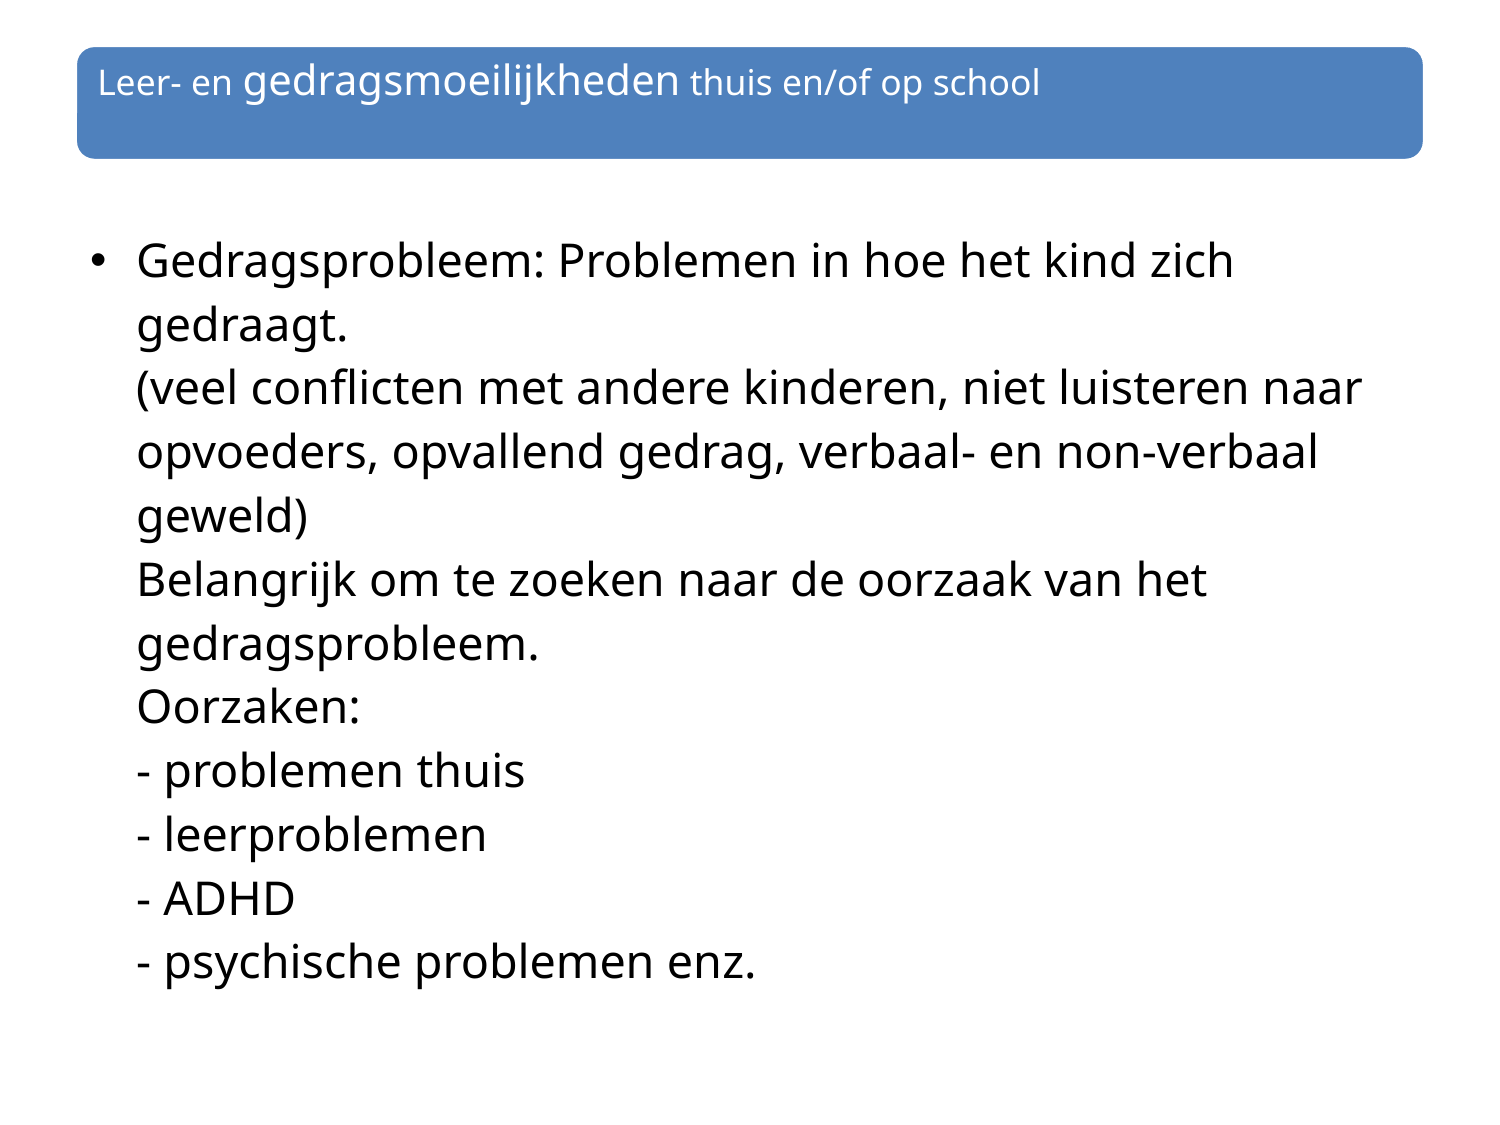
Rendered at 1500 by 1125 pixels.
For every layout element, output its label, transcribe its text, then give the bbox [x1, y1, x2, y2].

list Gedragsprobleem: Problemen in hoe het kind zich gedraagt. (veel conflicten met andere kinderen, niet luisteren naar opvoeders, opvallend gedrag, verbaal- en non-verbaal geweld) Belangrijk om te zoeken naar de oorzaak van het gedragsprobleem. Oorzaken: - problemen thuis - leerproblemen - ADHD - psychische problemen enz. [75, 219, 1425, 1005]
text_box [74, 44, 1426, 162]
